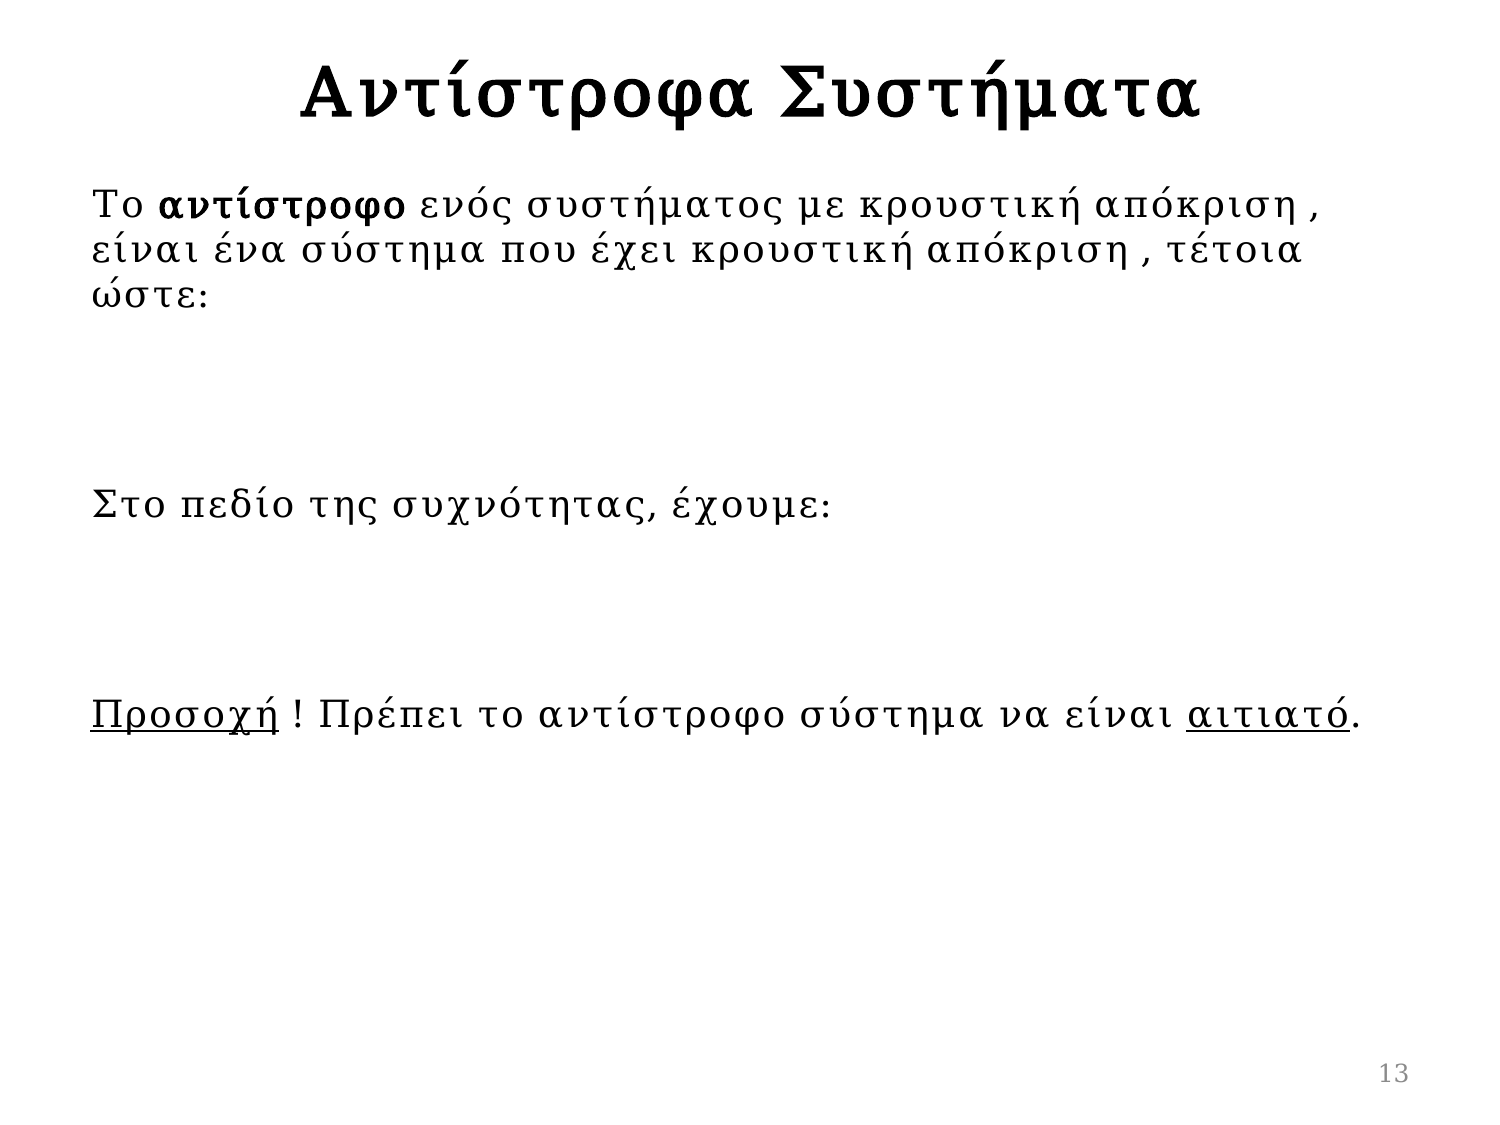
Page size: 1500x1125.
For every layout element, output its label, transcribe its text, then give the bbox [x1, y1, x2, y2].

title Αντίστροφα Συστήματα [75, 19, 1425, 159]
slide_number 13 [1222, 1042, 1425, 1103]
